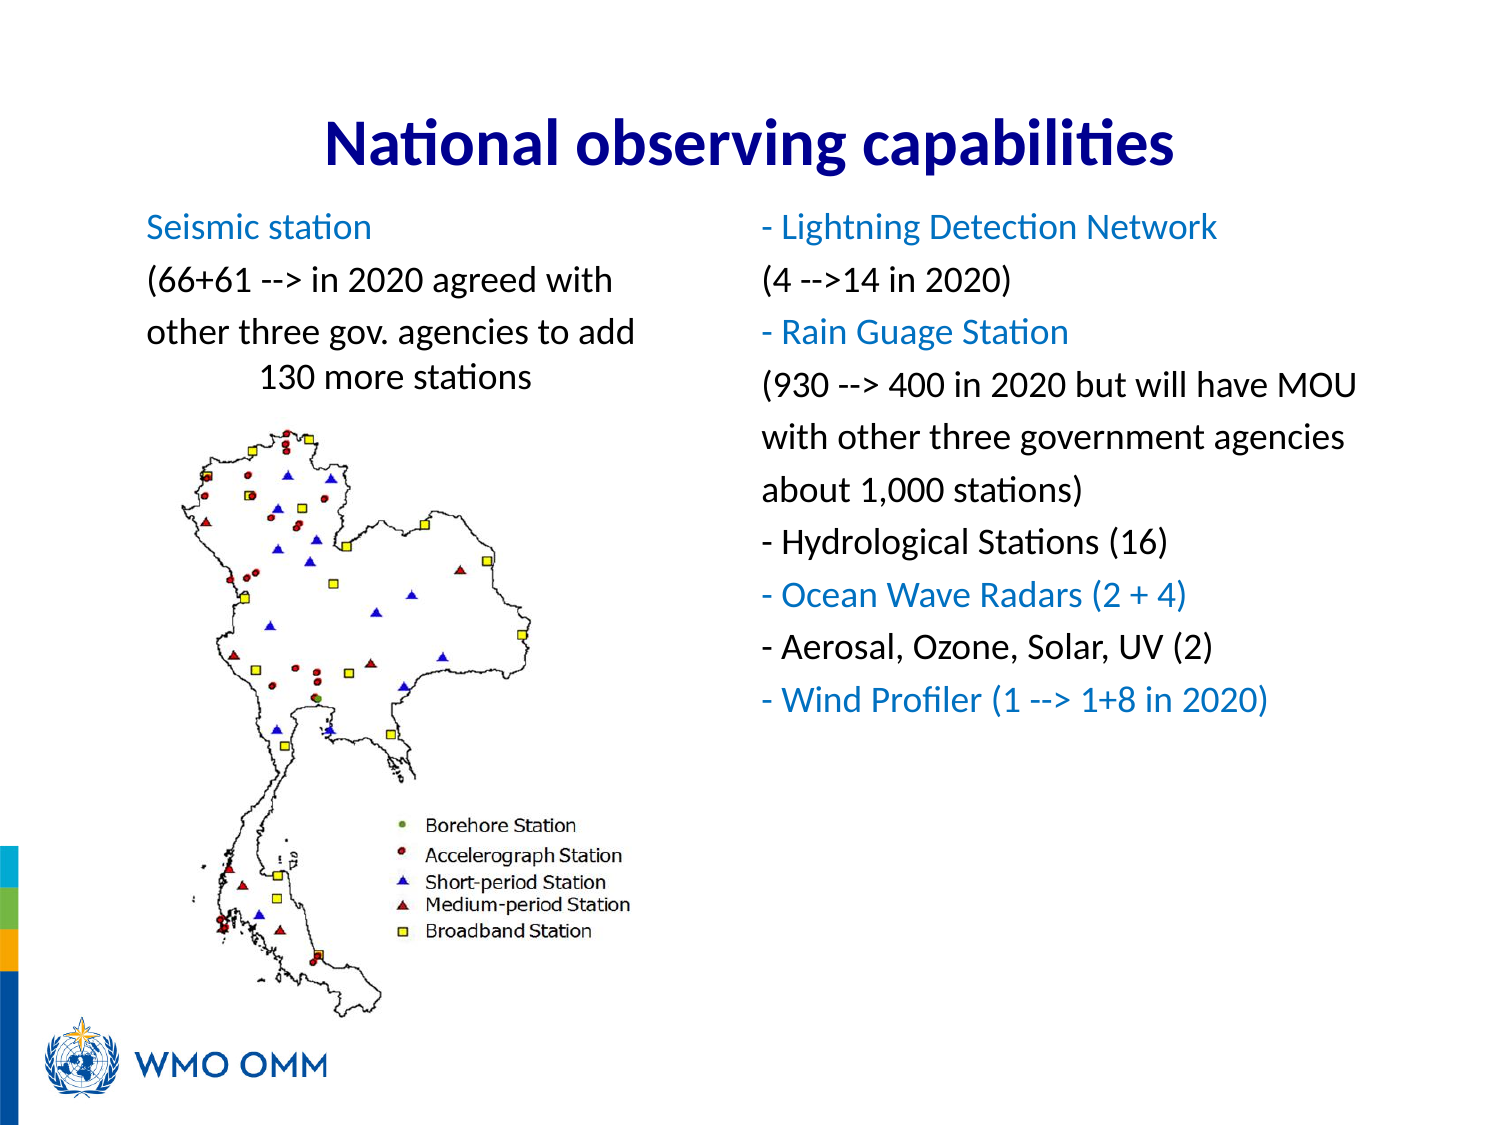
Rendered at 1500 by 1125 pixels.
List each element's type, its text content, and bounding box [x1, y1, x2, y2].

title National observing capabilities [59, 45, 1443, 194]
picture [0, 417, 648, 1125]
text_box - Lightning Detection Network (4 -->14 in 2020) - Rain Guage Station (930 --> 400 in 2020 but will have MOU with other three government agencies about 1,000 stations) - Hydrological Stations (16) - Ocean Wave Radars (2 + 4) - Aerosal, Ozone, Solar, UV (2) - Wind Profiler (1 --> 1+8 in 2020) [615, 194, 1443, 975]
list Seismic station (66+61 --> in 2020 agreed with other three gov. agencies to add 130 more stations [0, 194, 615, 418]
